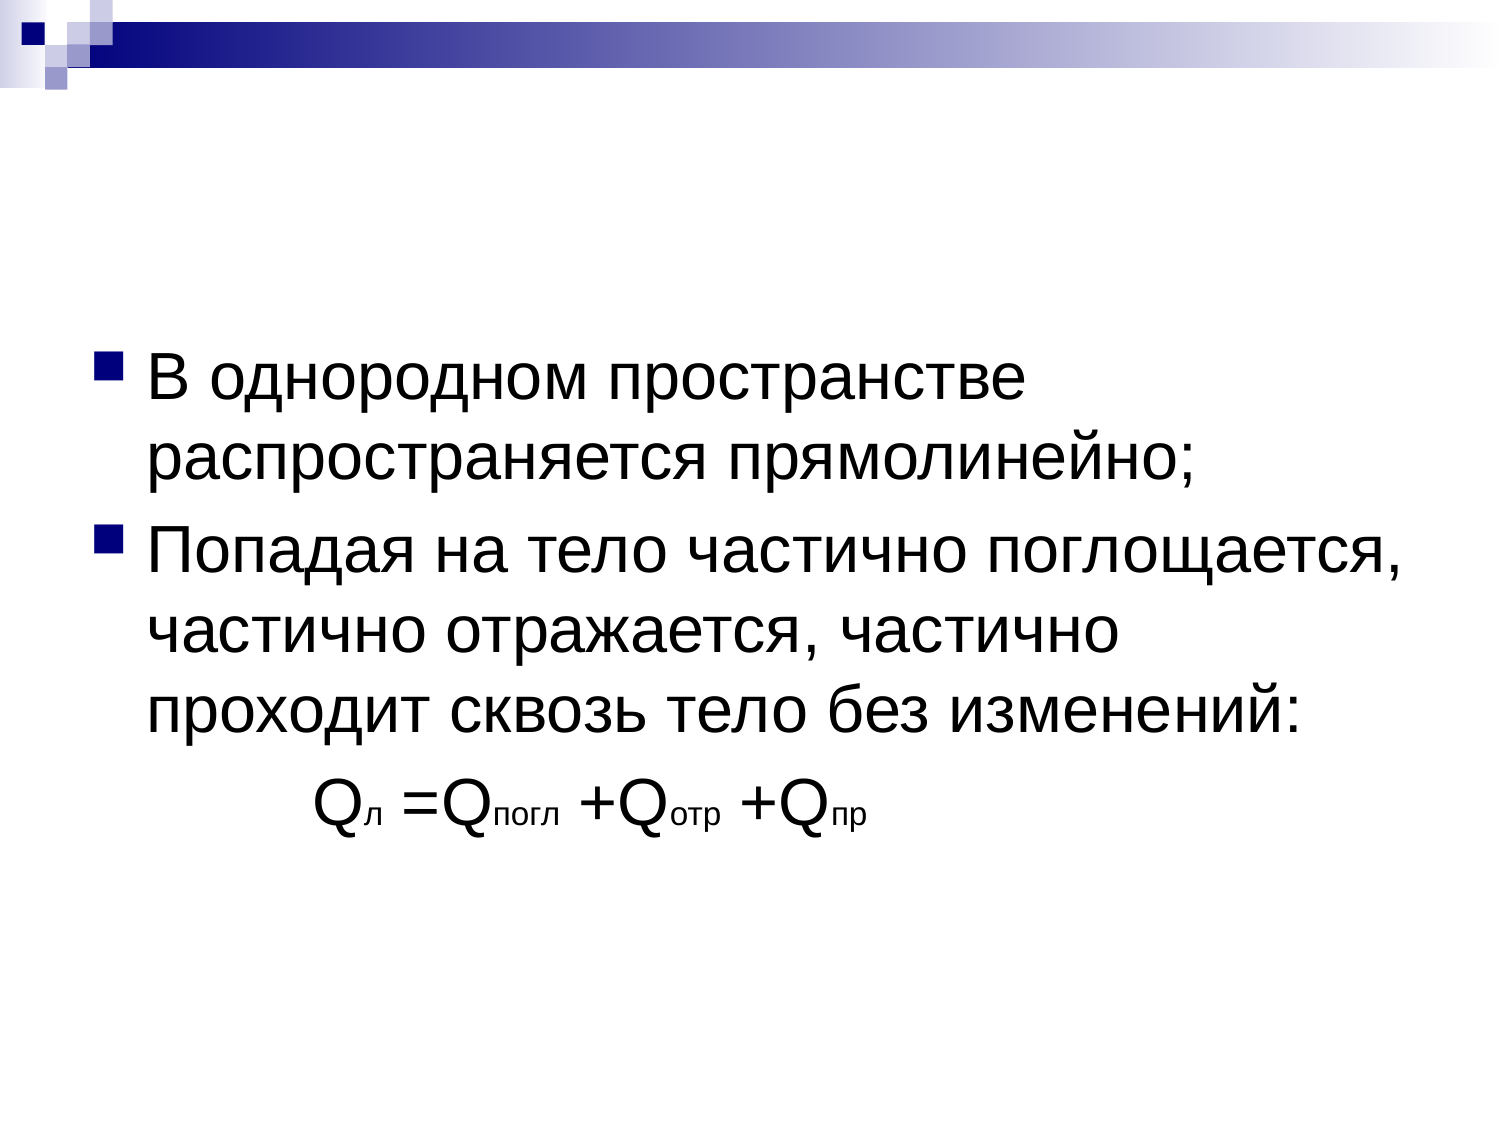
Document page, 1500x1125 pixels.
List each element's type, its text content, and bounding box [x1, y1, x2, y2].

list В однородном пространстве распространяется прямолинейно; Попадая на тело частично поглощается, частично отражается, частично проходит сквозь тело без изменений: Qл =Qпогл +Qотр +Qпр [75, 324, 1425, 963]
